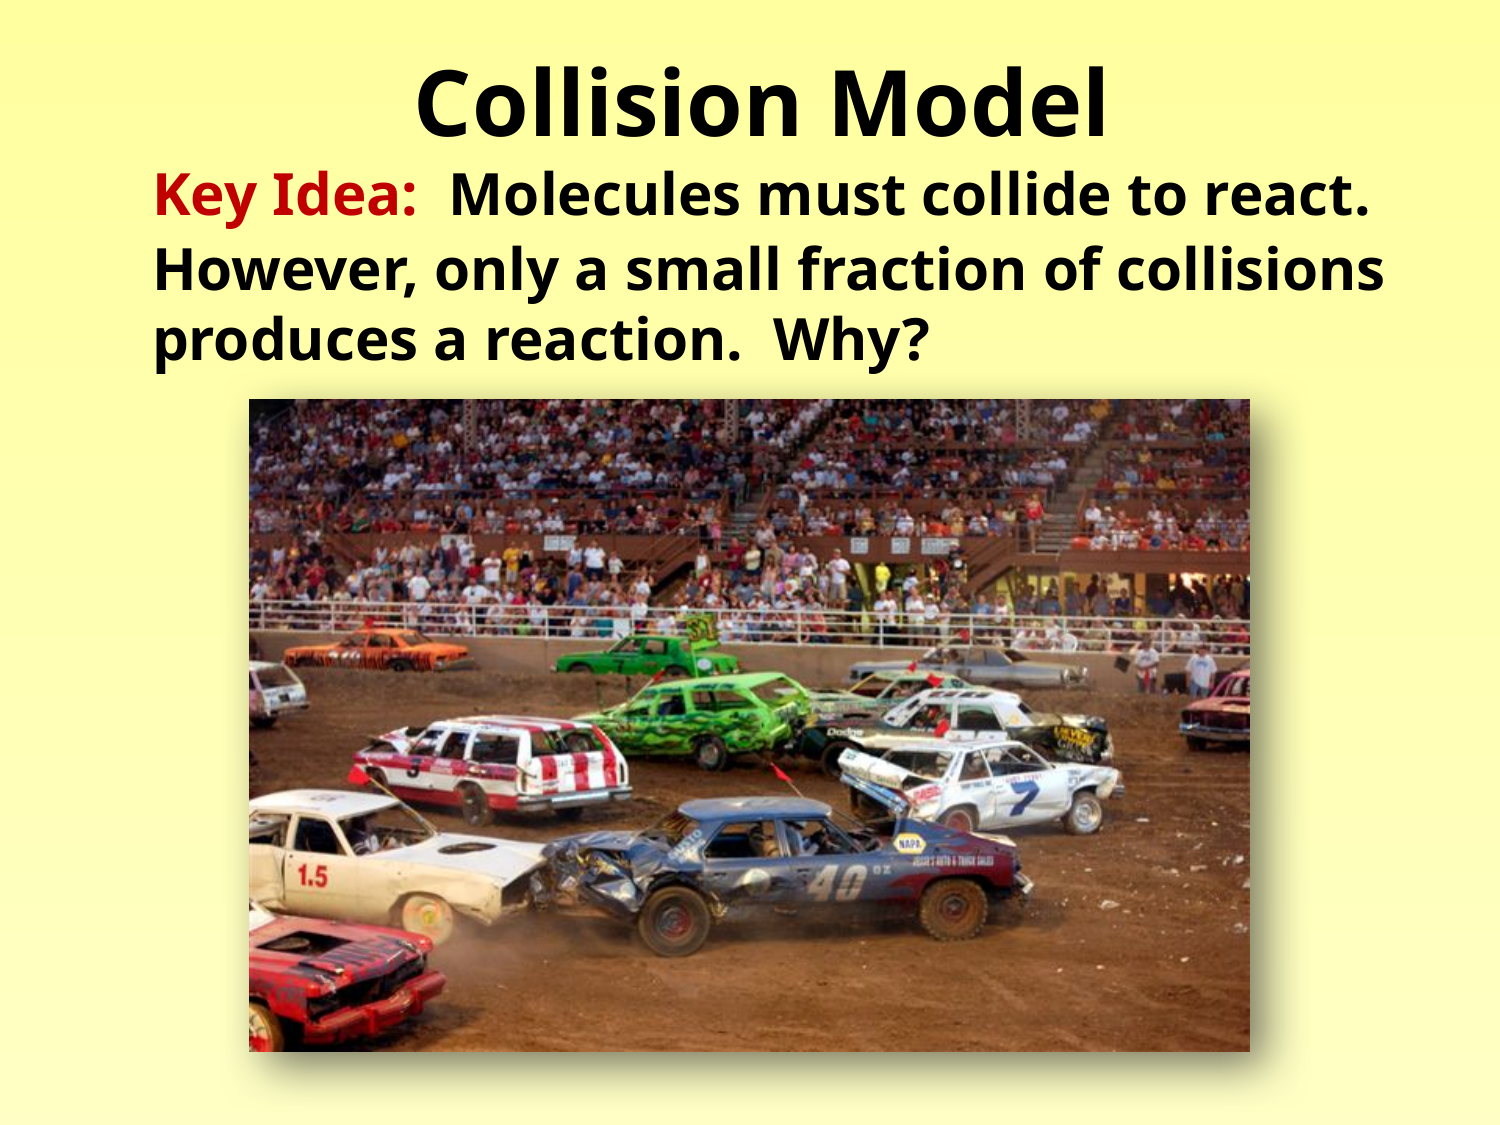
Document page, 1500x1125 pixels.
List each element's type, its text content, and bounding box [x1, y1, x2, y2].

title Collision Model [124, 49, 1401, 151]
text_box Key Idea: Molecules must collide to react. [137, 149, 1438, 235]
text_box However, only a small fraction of collisions produces a reaction. Why? [137, 224, 1415, 450]
picture [249, 399, 1251, 1052]
